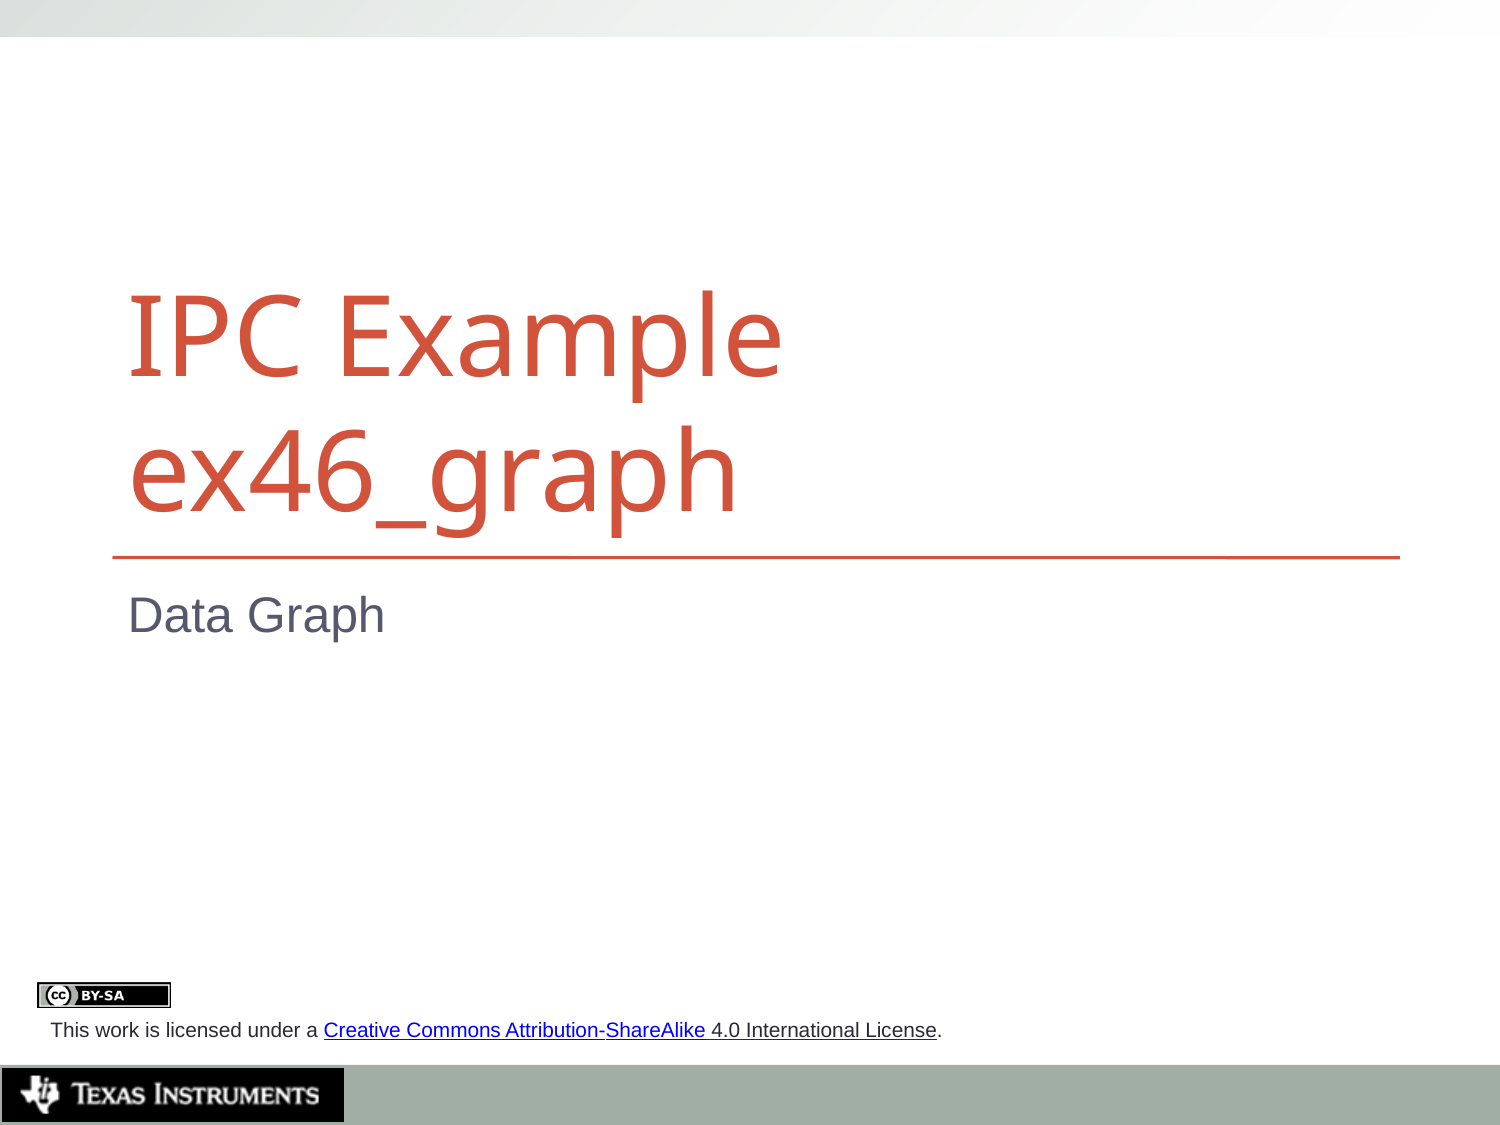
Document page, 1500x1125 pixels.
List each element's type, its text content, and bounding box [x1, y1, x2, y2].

subtitle Data Graph [112, 575, 1163, 863]
title IPC Example ex46_graph [112, 224, 1400, 542]
picture [37, 982, 171, 1008]
picture [2, 1068, 344, 1122]
